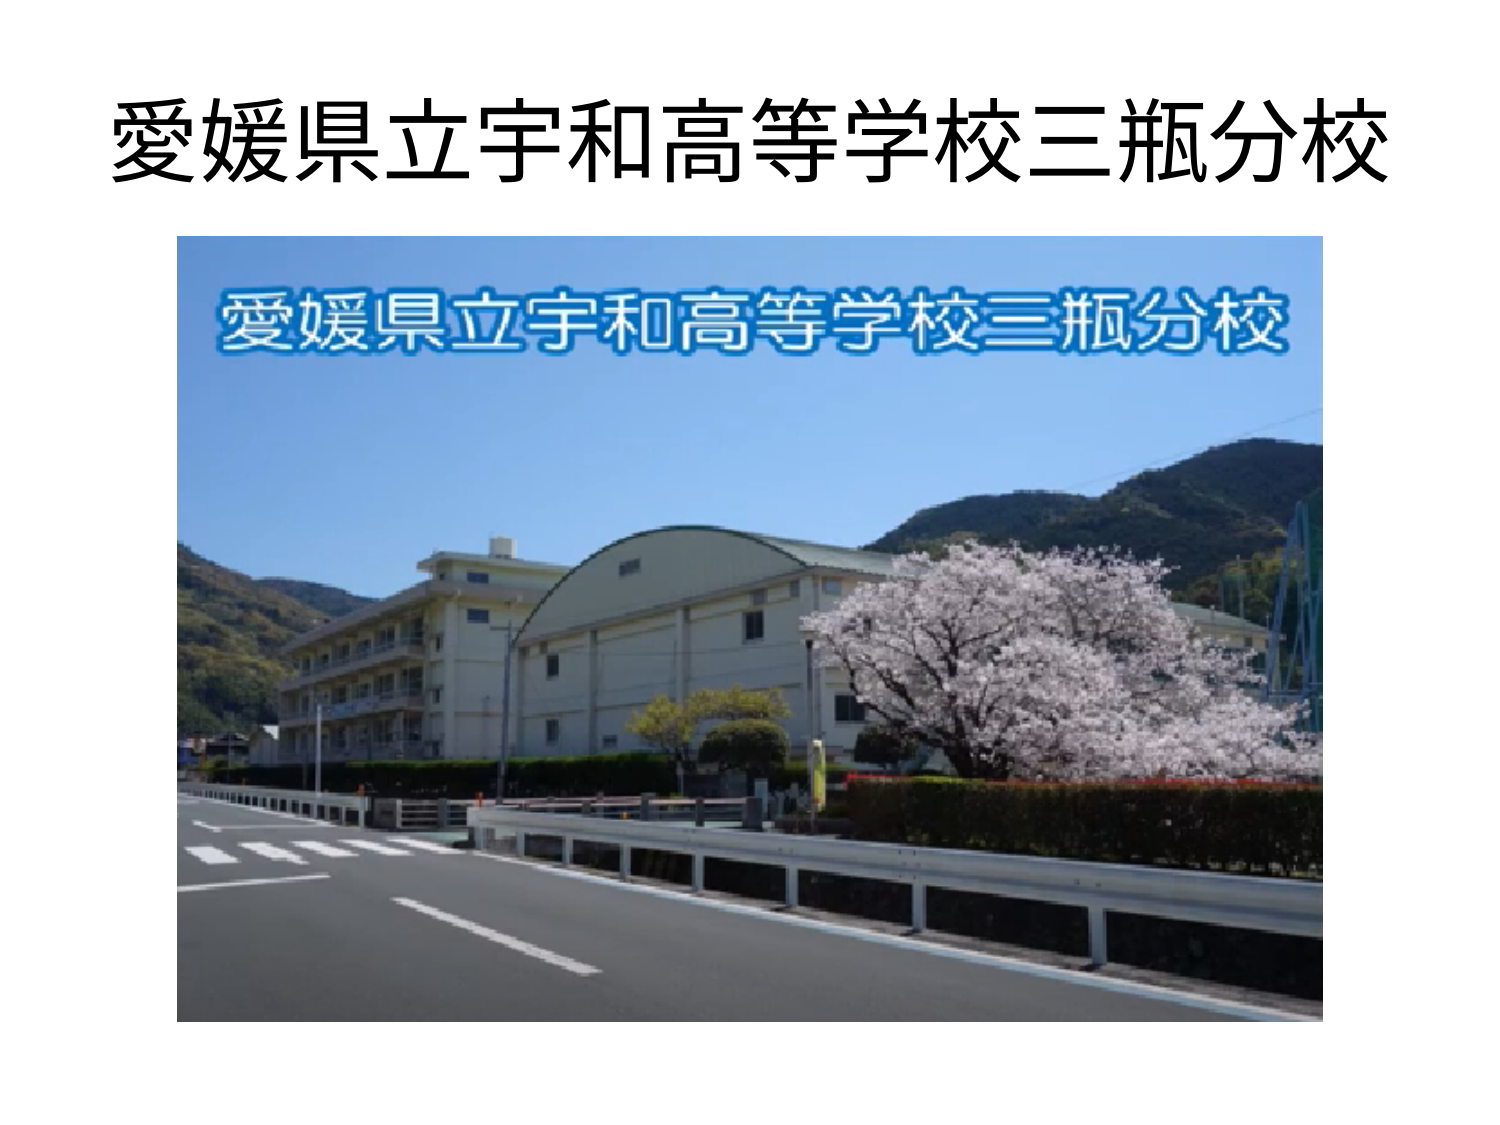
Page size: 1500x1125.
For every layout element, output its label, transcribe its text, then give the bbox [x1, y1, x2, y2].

picture [176, 236, 1324, 1023]
title 愛媛県立宇和高等学校三瓶分校 [75, 45, 1425, 233]
